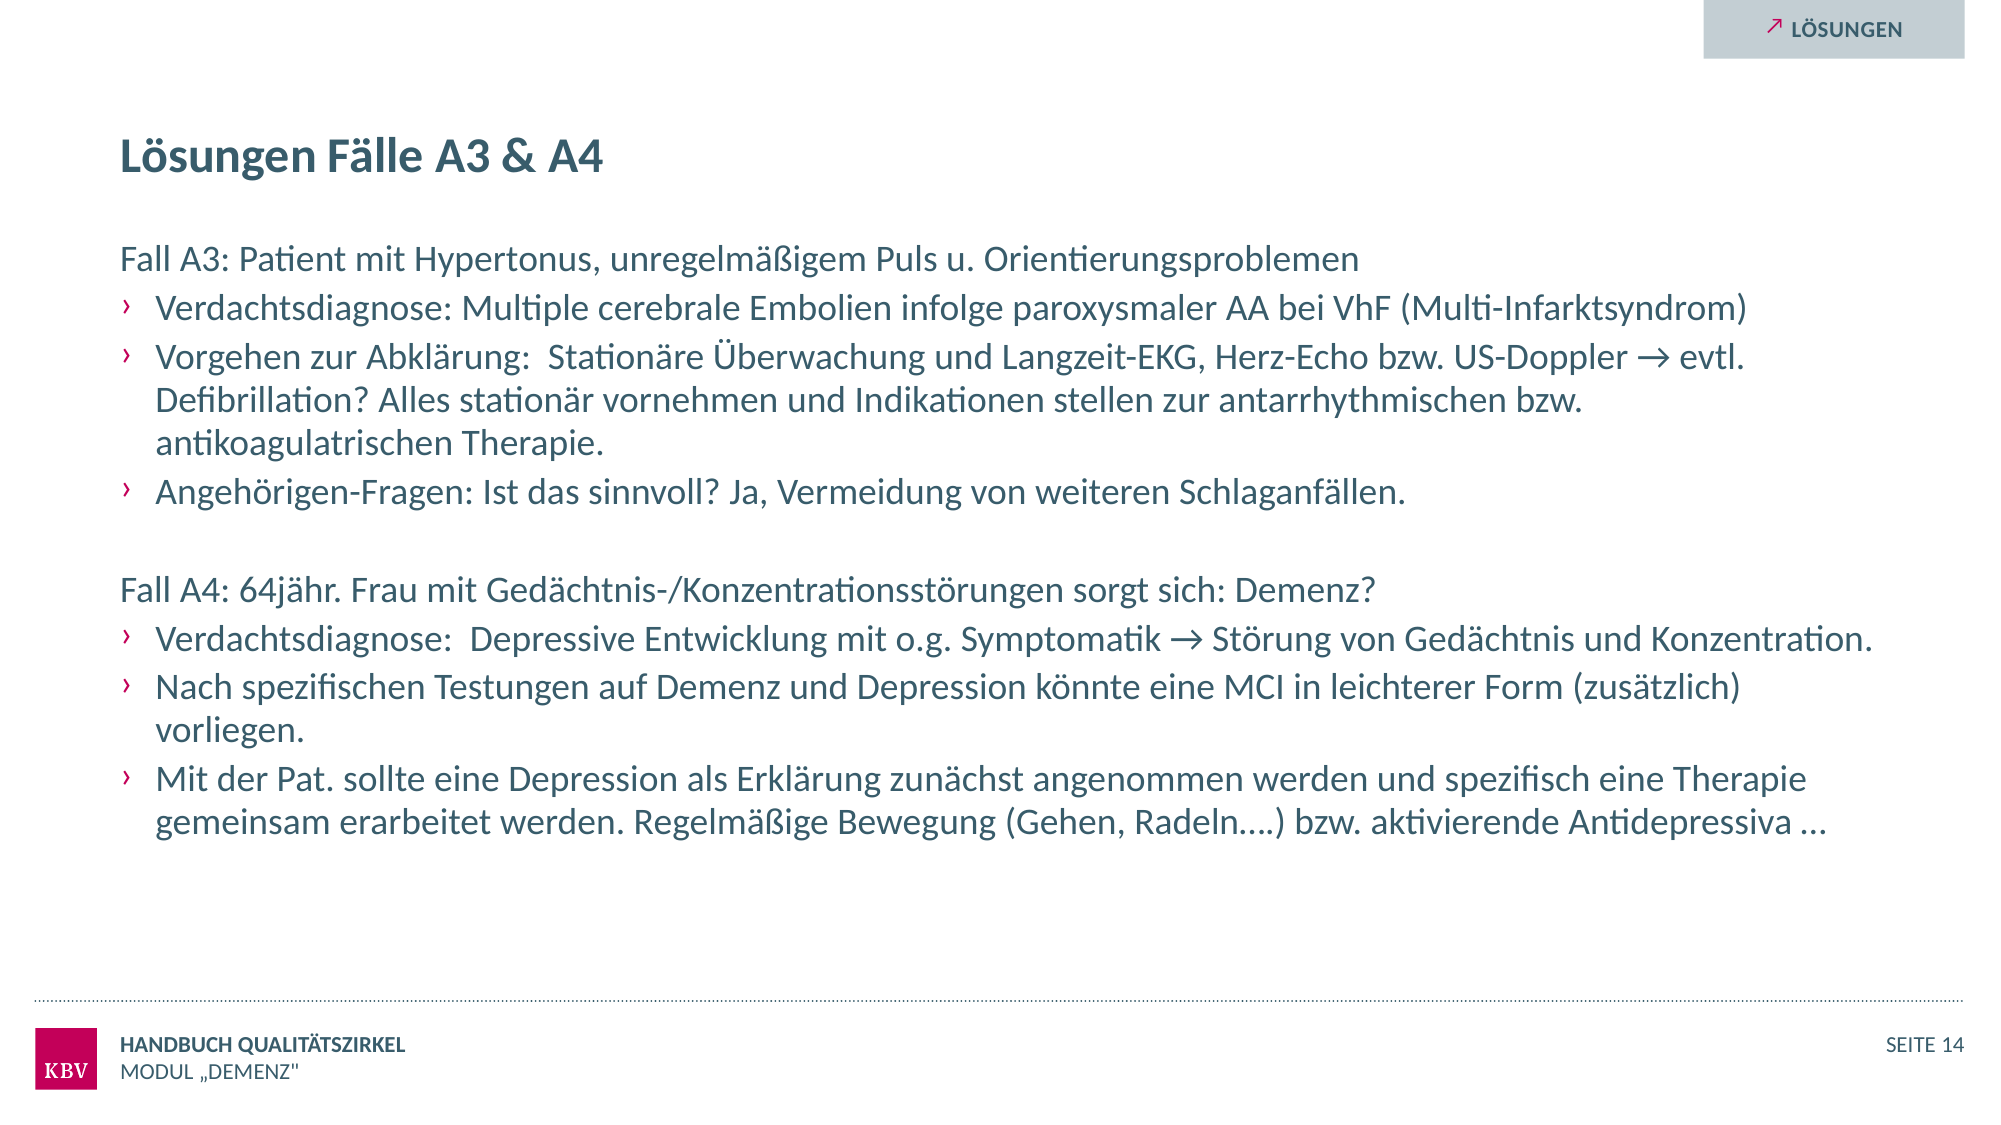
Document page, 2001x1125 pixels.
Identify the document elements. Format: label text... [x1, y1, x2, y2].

title Lösungen Fälle A3 & A4 [120, 129, 1880, 201]
slide_number Seite 14 [1787, 1030, 1965, 1057]
list Fall A3: Patient mit Hypertonus, unregelmäßigem Puls u. Orientierungsproblemen Verdachtsdiagnose: Multiple cerebrale Embolien infolge paroxysmaler AA bei VhF (Multi-Infarktsyndrom) Vorgehen zur Abklärung: Stationäre Überwachung und Langzeit-EKG, Herz-Echo bzw. US-Doppler → evtl. Defibrillation? Alles stationär vornehmen und Indikationen stellen zur antarrhythmischen bzw. antikoagulatrischen Therapie. Angehörigen-Fragen: Ist das sinnvoll? Ja, Vermeidung von weiteren Schlaganfällen. Fall A4: 64jähr. Frau mit Gedächtnis-/Konzentrationsstörungen sorgt sich: Demenz? Verdachtsdiagnose: Depressive Entwicklung mit o.g. Symptomatik → Störung von Gedächtnis und Konzentration. Nach spezifischen Testungen auf Demenz und Depression könnte eine MCI in leichterer Form (zusätzlich) vorliegen. Mit der Pat. sollte eine Depression als Erklärung zunächst angenommen werden und spezifisch eine Therapie gemeinsam erarbeitet werden. Regelmäßige Bewegung (Gehen, Radeln….) bzw. aktivierende Antidepressiva … [120, 237, 1880, 945]
footer Handbuch Qualitätszirkel [120, 1030, 1668, 1057]
list Lösungen [1703, 0, 1965, 59]
slide_number Modul „Demenz" [120, 1057, 1668, 1084]
